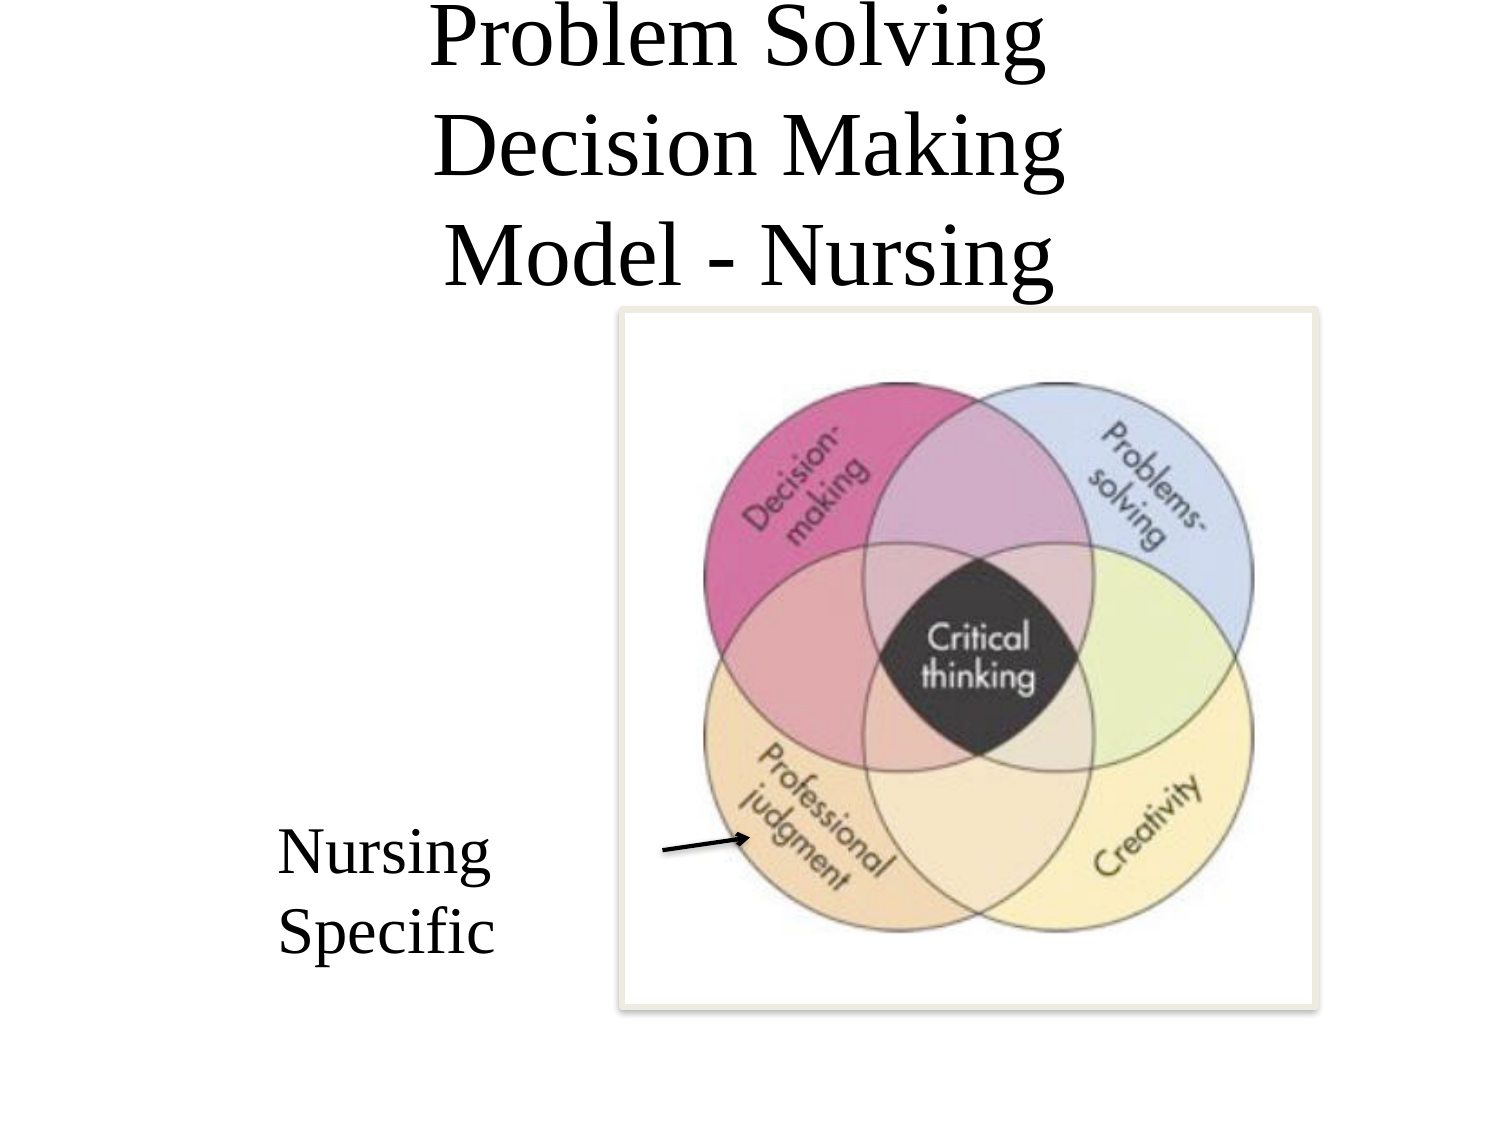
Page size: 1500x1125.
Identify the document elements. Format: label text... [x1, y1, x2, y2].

title Problem Solving Decision Making Model - Nursing [74, 44, 1426, 233]
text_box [662, 837, 751, 851]
picture [624, 312, 1313, 1004]
text_box Nursing Specific [262, 799, 619, 975]
